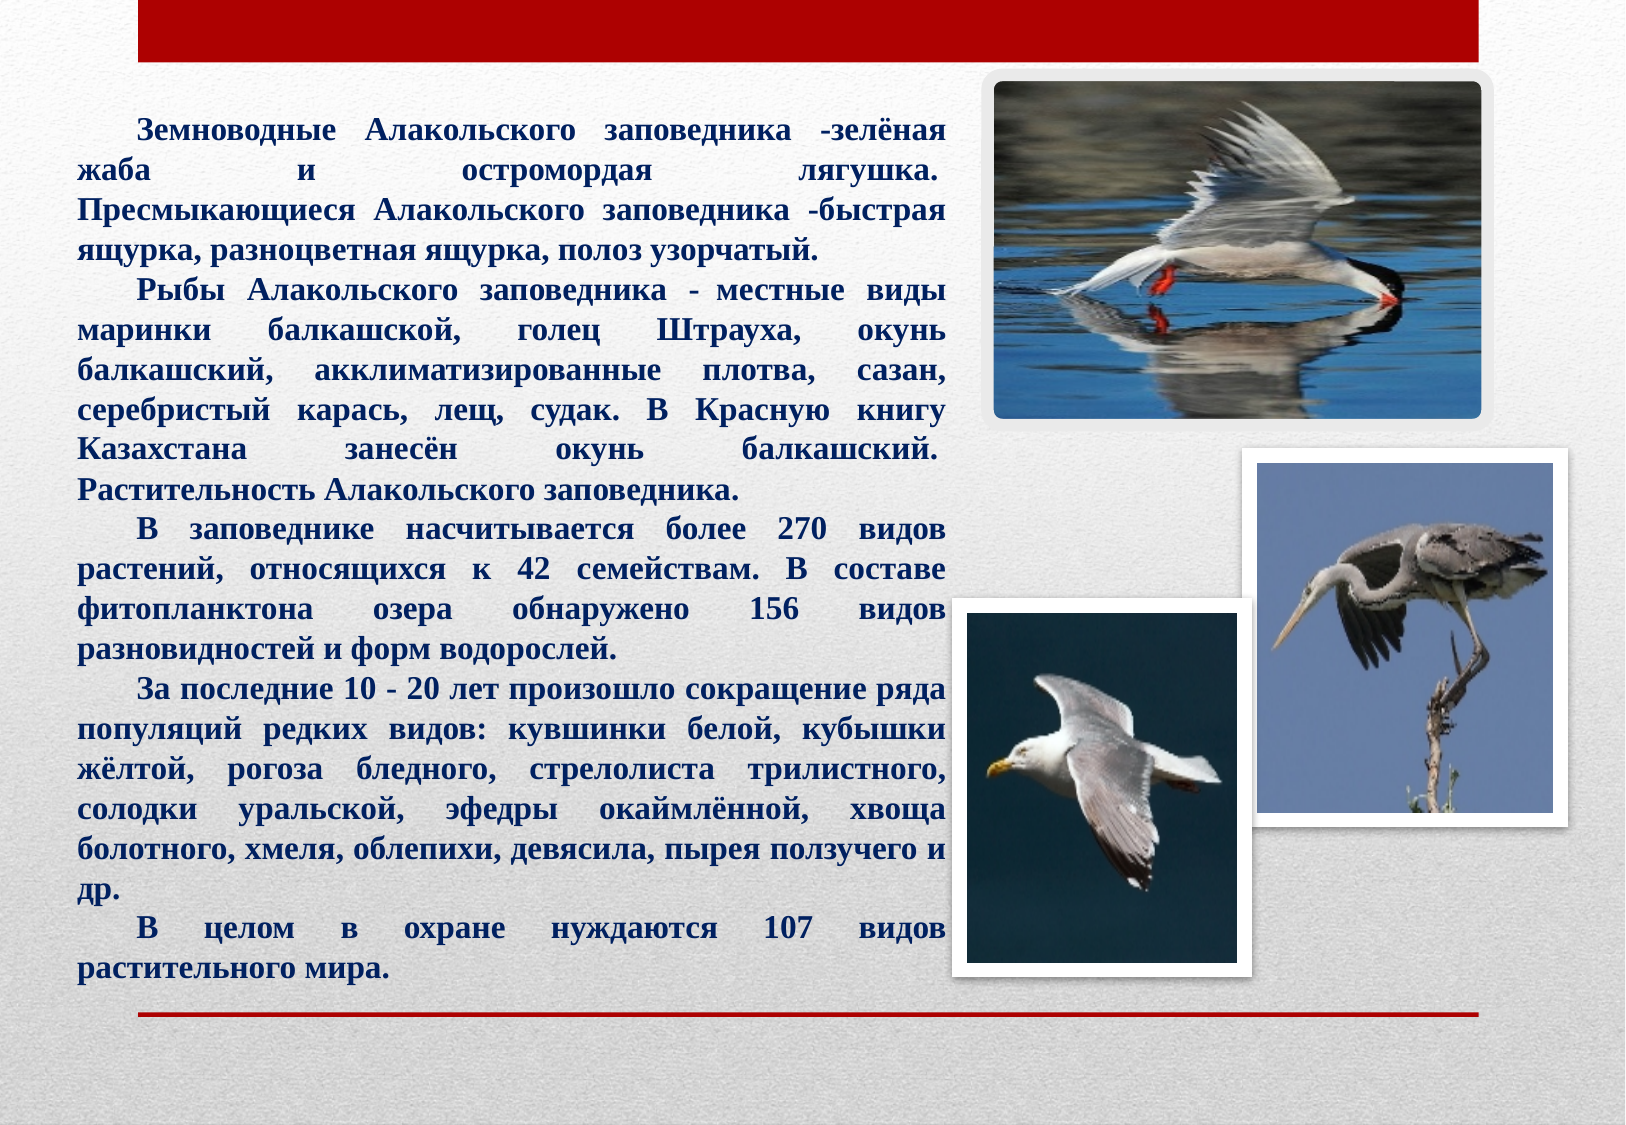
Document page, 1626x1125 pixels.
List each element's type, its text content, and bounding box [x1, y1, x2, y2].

picture [986, 74, 1489, 426]
picture [966, 611, 1239, 964]
picture [1255, 461, 1555, 814]
text_box Земноводные Алакольского заповедника -зелёная жаба и остромордая лягушка. Пресмыкающиеся Алакольского заповедника -быстрая ящурка, разноцветная ящурка, полоз узорчатый. Рыбы Алакольского заповедника - местные виды маринки балкашской, голец Штрауха, окунь балкашский, акклиматизированные плотва, сазан, серебристый карась, лещ, судак. В Красную книгу Казахстана занесён окунь балкашский. Растительность Алакольского заповедника. В заповеднике насчитывается более 270 видов растений, относящихся к 42 семействам. В составе фитопланктона озера обнаружено 156 видов разновидностей и форм водорослей. За последние 10 - 20 лет произошло сокращение ряда популяций редких видов: кувшинки белой, кубышки жёлтой, рогоза бледного, стрелолиста трилистного, солодки уральской, эфедры окаймлённой, хвоща болотного, хмеля, облепихи, девясила, пырея ползучего и др. В целом в охране нуждаются 107 видов растительного мира. [62, 99, 963, 993]
